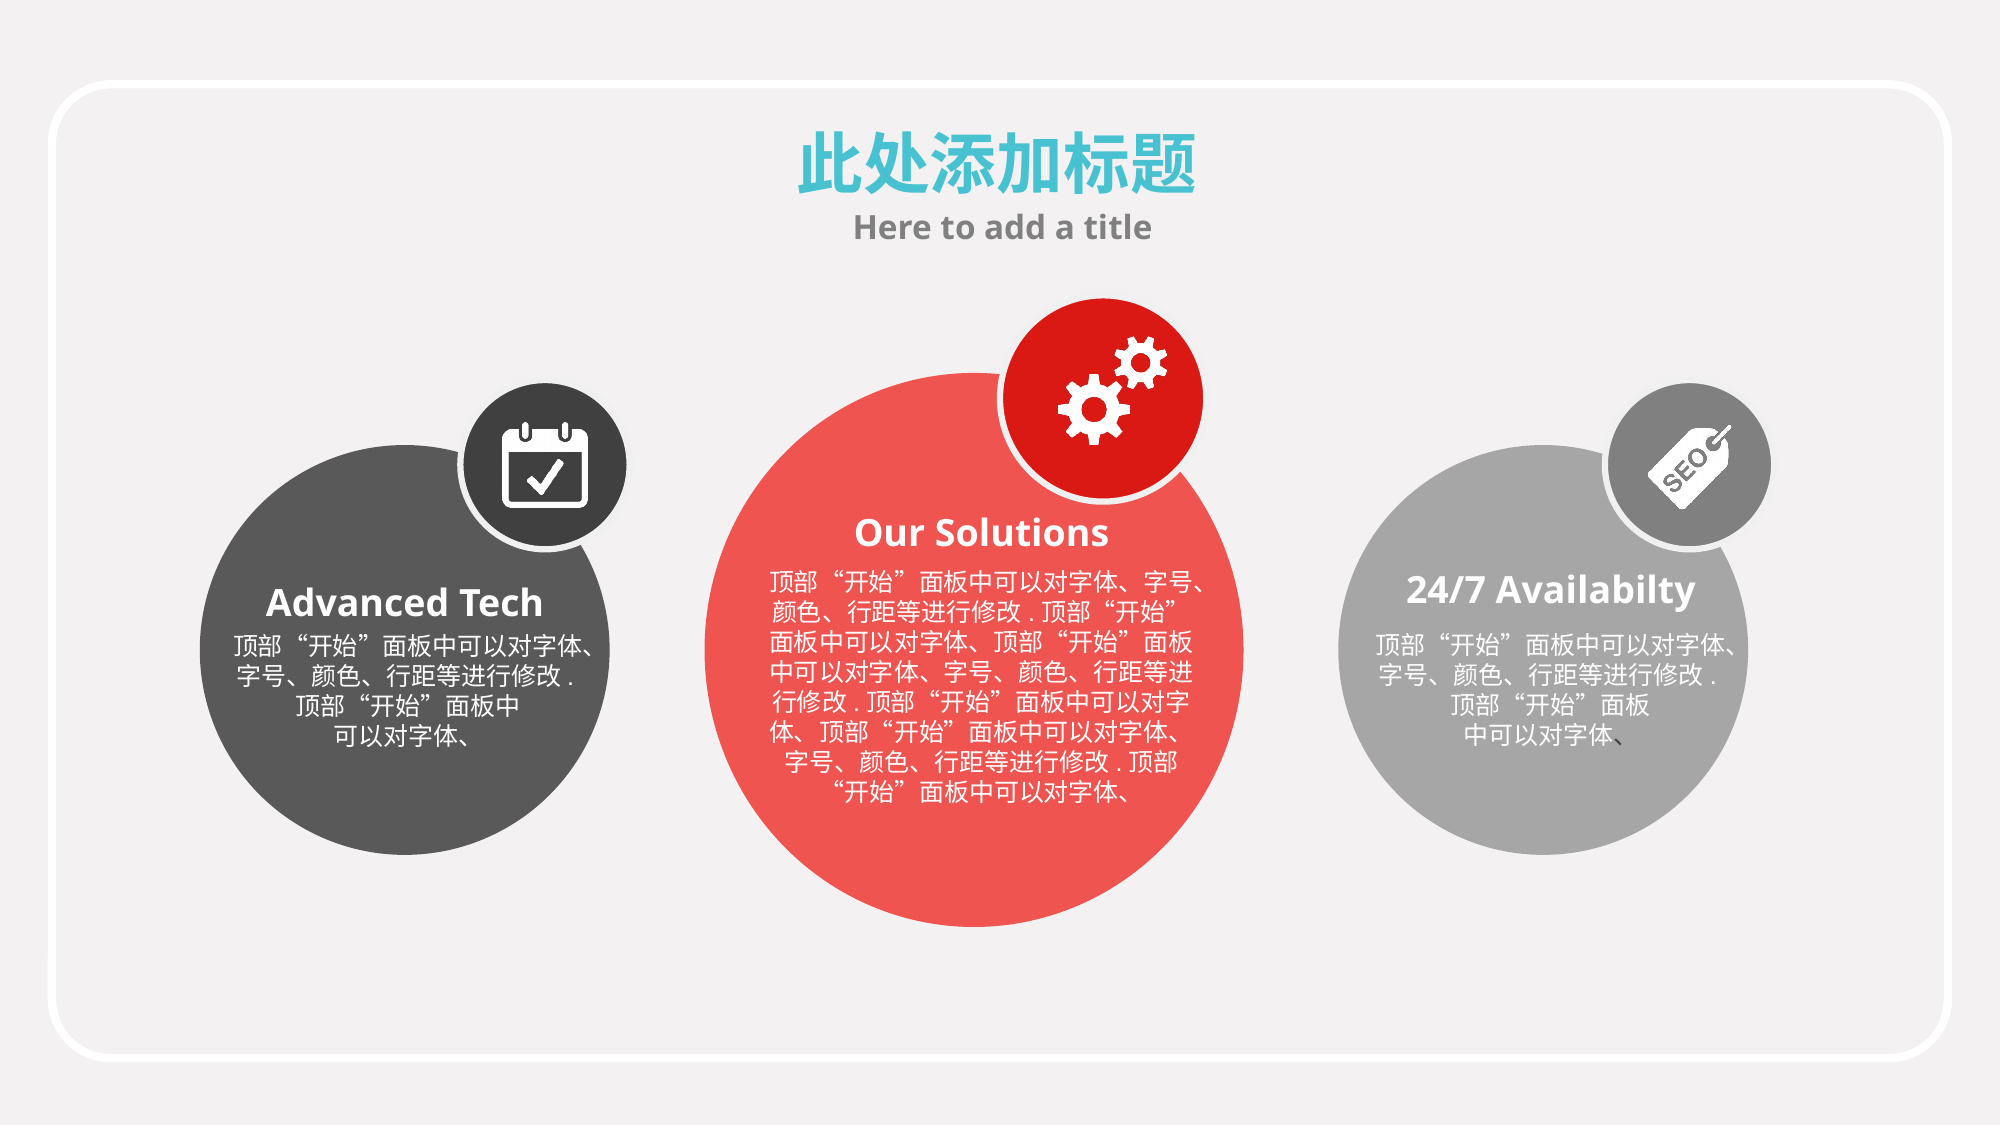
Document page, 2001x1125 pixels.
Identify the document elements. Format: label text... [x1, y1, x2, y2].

picture [502, 422, 588, 508]
text_box [1603, 378, 1776, 551]
text_box 24/7 Availabilty [1370, 558, 1732, 619]
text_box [781, 114, 1219, 255]
text_box [459, 378, 631, 551]
picture [1057, 335, 1168, 445]
text_box 顶部“开始”面板中可以对字体、字号、颜色、行距等进行修改.顶部“开始”面板中可以对字体、顶部“开始”面板中可以对字体、字号、颜色、行距等进行修改.顶部“开始”面板中可以对字体、顶部“开始”面板中可以对字体、字号、颜色、行距等进行修改.顶部“开始”面板中可以对字体、 [745, 559, 1218, 874]
text_box 顶部“开始”面板中可以对字体、字号、颜色、行距等进行修改.顶部“开始”面板中 可以对字体、 [215, 623, 601, 758]
picture [1647, 424, 1732, 510]
text_box [1367, 758, 1719, 856]
text_box [1127, 469, 1245, 771]
text_box [703, 371, 1079, 799]
text_box [229, 758, 581, 856]
text_box Our Solutions [824, 501, 1139, 559]
text_box [998, 294, 1208, 501]
text_box [813, 874, 1135, 929]
text_box [198, 444, 611, 731]
text_box [1337, 444, 1750, 740]
text_box 顶部“开始”面板中可以对字体、字号、颜色、行距等进行修改.顶部“开始”面板 中可以对字体、 [1358, 622, 1744, 758]
text_box Advanced Tech [248, 571, 562, 632]
